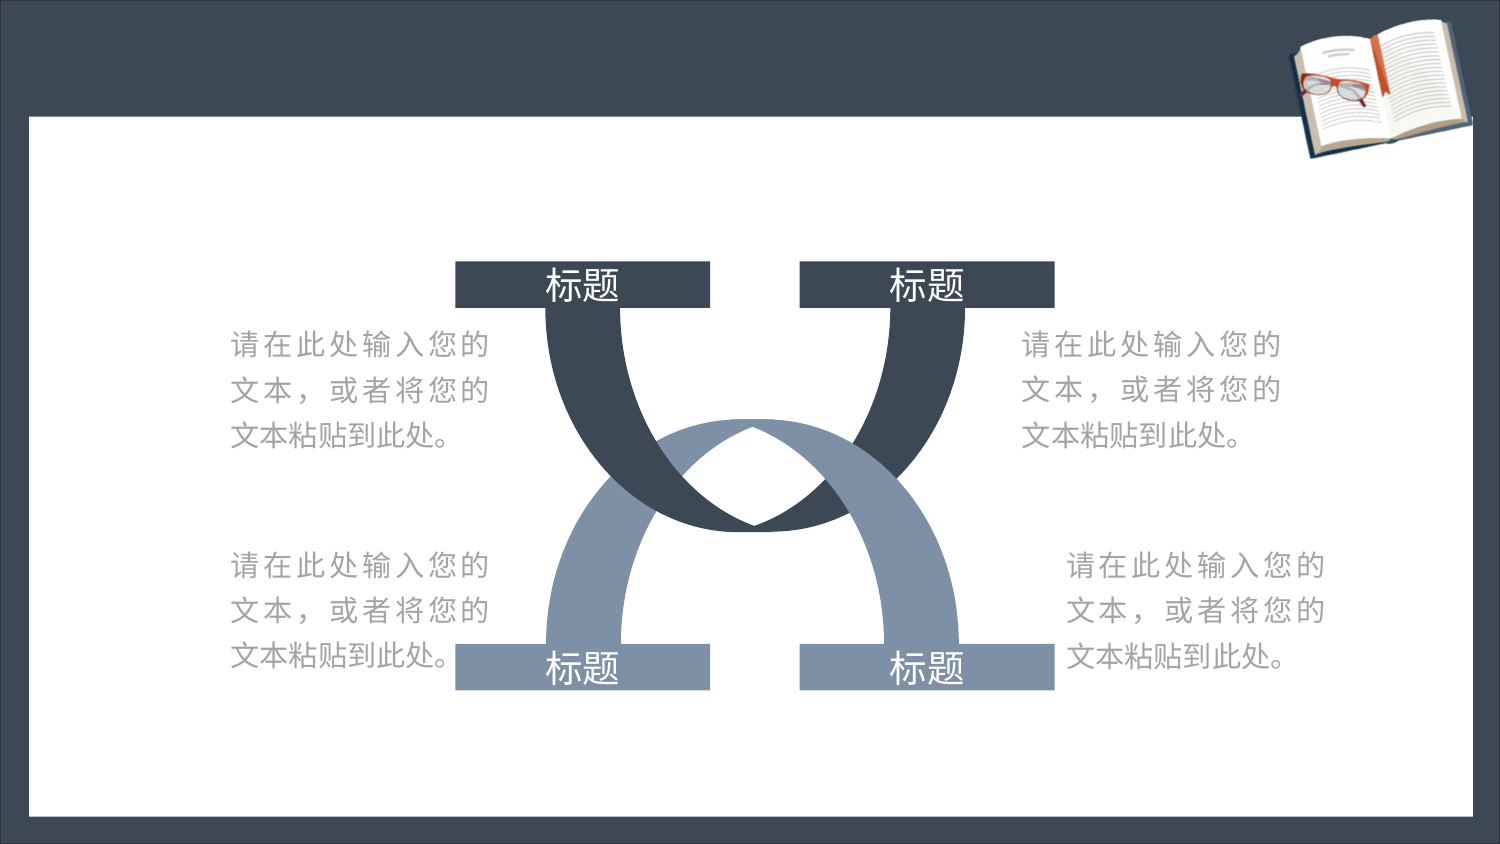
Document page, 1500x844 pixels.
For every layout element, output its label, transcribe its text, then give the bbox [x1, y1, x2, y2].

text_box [455, 261, 696, 533]
text_box 请在此处输入您的文本，或者将您的文本粘贴到此处。 [215, 308, 455, 460]
text_box 请在此处输入您的文本，或者将您的文本粘贴到此处。 [1055, 308, 1297, 460]
picture [1259, 0, 1500, 204]
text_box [696, 261, 1055, 418]
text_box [455, 533, 690, 691]
text_box 请在此处输入您的文本，或者将您的文本粘贴到此处。 [215, 529, 455, 681]
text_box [690, 418, 1055, 691]
text_box 请在此处输入您的文本，或者将您的文本粘贴到此处。 [1055, 529, 1341, 681]
